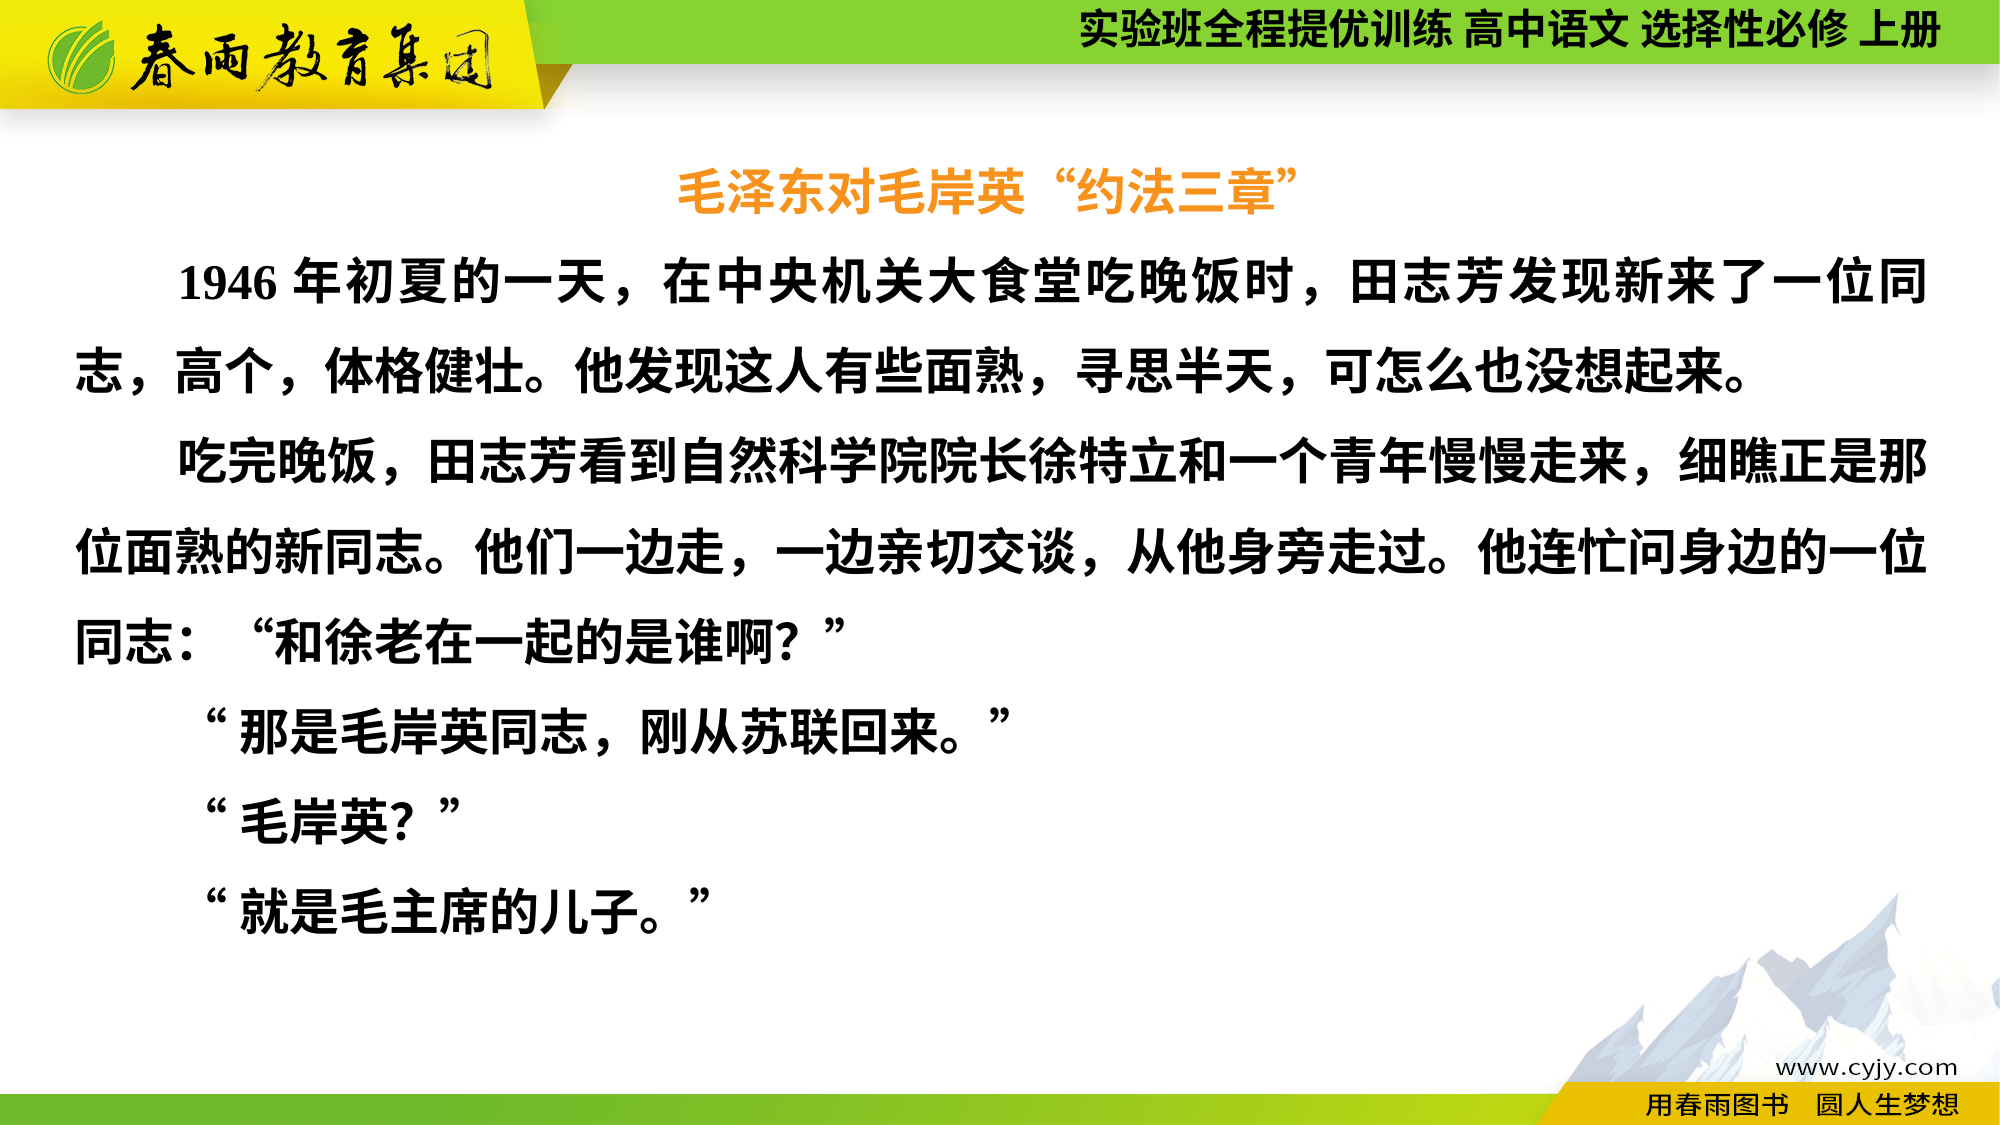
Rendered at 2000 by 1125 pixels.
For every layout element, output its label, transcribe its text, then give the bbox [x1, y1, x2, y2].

list 毛泽东对毛岸英“约法三章” 1946年初夏的一天，在中央机关大食堂吃晚饭时，田志芳发现新来了一位同志，高个，体格健壮。他发现这人有些面熟，寻思半天，可怎么也没想起来。 吃完晚饭，田志芳看到自然科学院院长徐特立和一个青年慢慢走来，细瞧正是那位面熟的新同志。他们一边走，一边亲切交谈，从他身旁走过。他连忙问身边的一位同志：“和徐老在一起的是谁啊？” “那是毛岸英同志，刚从苏联回来。” “毛岸英？” “就是毛主席的儿子。” [59, 122, 1944, 956]
picture [0, 0, 2000, 1125]
